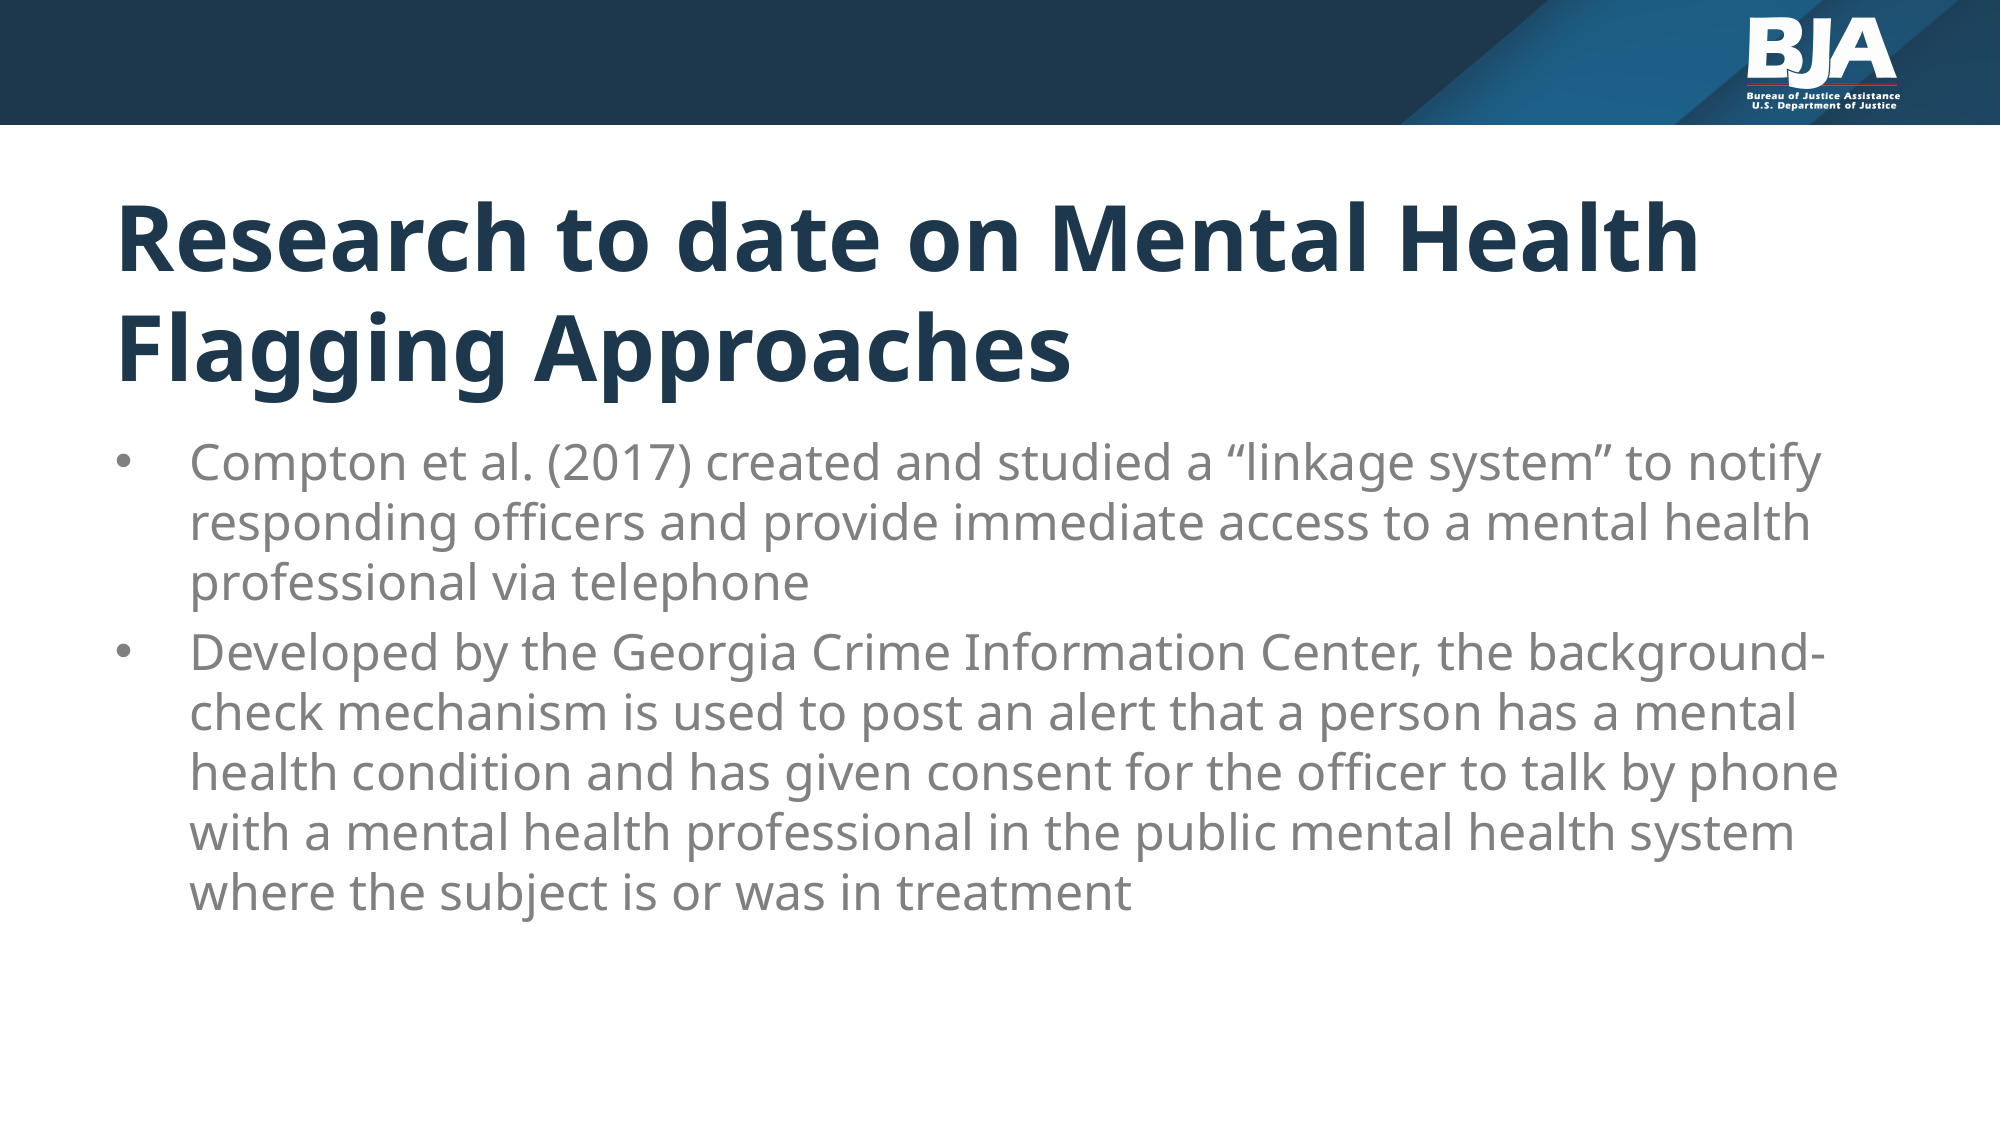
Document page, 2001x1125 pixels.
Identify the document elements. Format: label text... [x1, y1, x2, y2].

title Research to date on Mental Health Flagging Approaches [99, 196, 1900, 384]
picture [0, 0, 2000, 125]
list Compton et al. (2017) created and studied a “linkage system” to notify responding officers and provide immediate access to a mental health professional via telephone Developed by the Georgia Crime Information Center, the background-check mechanism is used to post an alert that a person has a mental health condition and has given consent for the officer to talk by phone with a mental health professional in the public mental health system where the subject is or was in treatment [99, 422, 1900, 1005]
